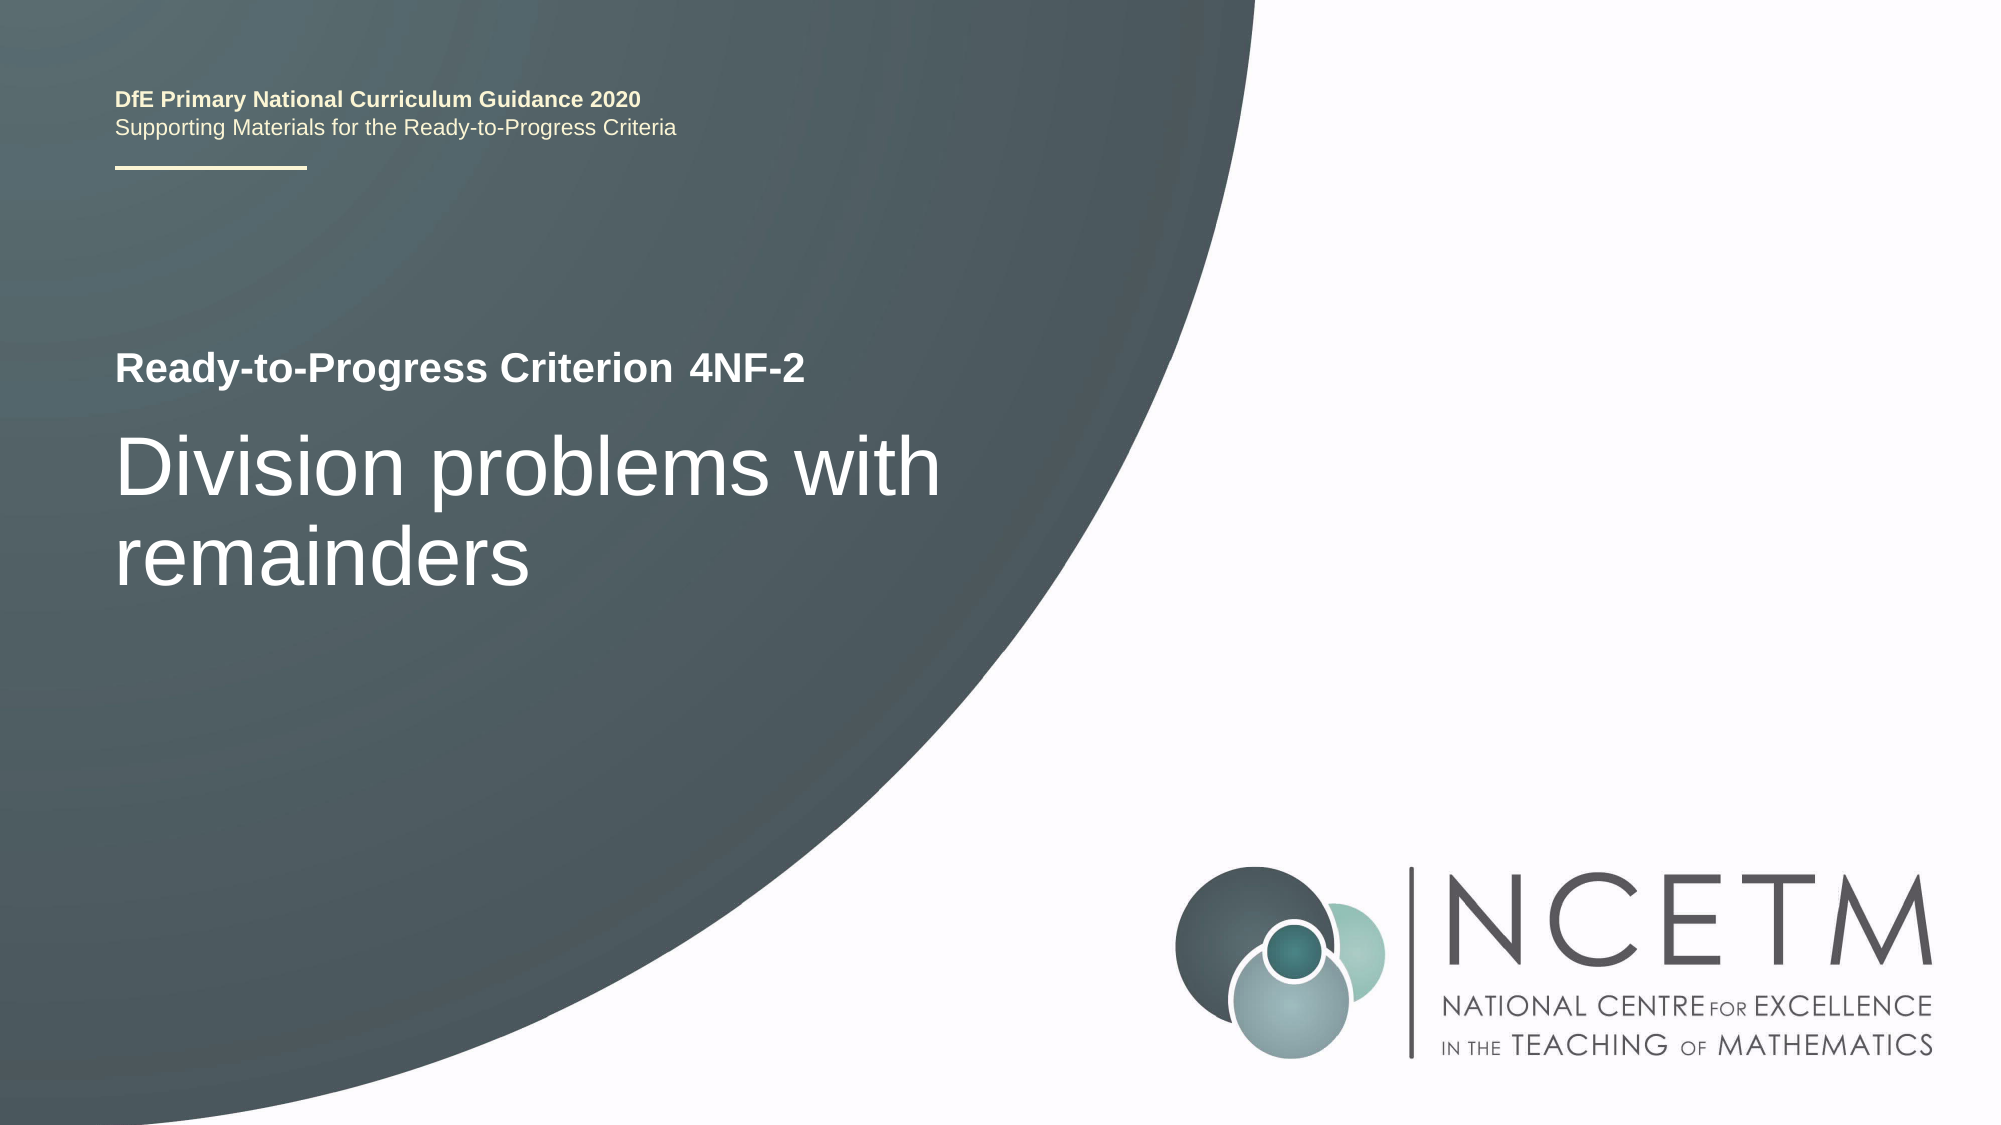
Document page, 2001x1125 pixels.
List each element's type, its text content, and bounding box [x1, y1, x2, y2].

list 4NF-2 [674, 338, 1043, 414]
subtitle Division problems with remainders [99, 416, 1000, 912]
picture [0, 0, 2001, 1125]
